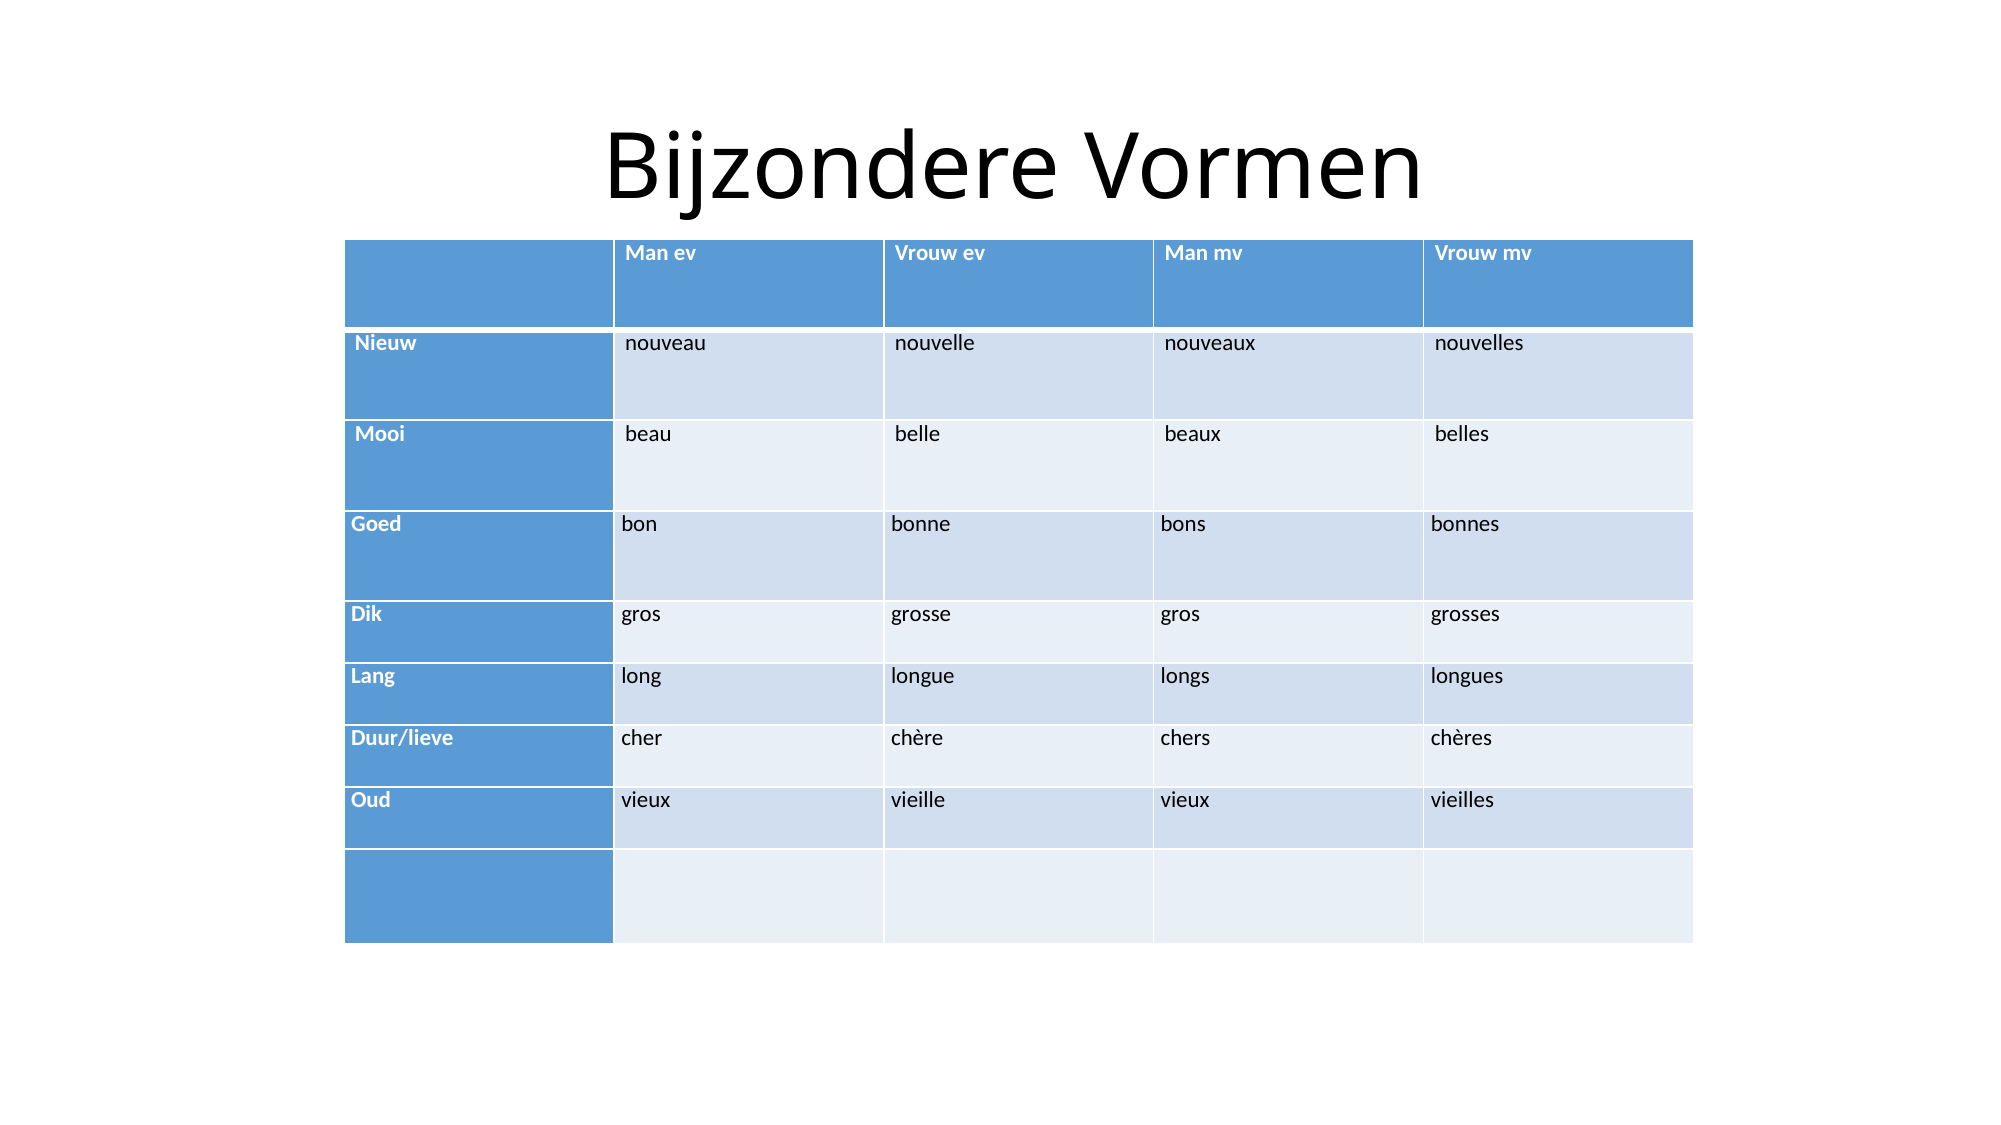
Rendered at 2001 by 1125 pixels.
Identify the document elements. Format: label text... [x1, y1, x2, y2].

table_cell bonnes [1424, 512, 1693, 600]
table_cell [345, 850, 613, 943]
table_header Vrouw ev [885, 240, 1153, 327]
table_cell nouveaux [1154, 333, 1423, 419]
table_cell Duur/lieve [345, 726, 613, 786]
table_cell belles [1424, 421, 1693, 510]
table_cell bons [1154, 512, 1423, 600]
table_cell beau [615, 421, 883, 510]
table_cell nouvelles [1424, 333, 1693, 419]
table_cell vieux [1154, 788, 1423, 848]
table_cell longue [885, 664, 1153, 724]
table_cell cher [615, 726, 883, 786]
table_cell bonne [885, 512, 1153, 600]
table_cell Dik [345, 602, 613, 662]
table_cell [615, 850, 883, 943]
table_cell nouveau [615, 333, 883, 419]
table_cell grosses [1424, 602, 1693, 662]
table_header [345, 240, 613, 327]
table_cell Lang [345, 664, 613, 724]
table_cell Goed [345, 512, 613, 600]
table_cell Mooi [345, 421, 613, 510]
table_cell vieilles [1424, 788, 1693, 848]
table_cell longs [1154, 664, 1423, 724]
table_header Vrouw mv [1424, 240, 1693, 327]
table_cell gros [1154, 602, 1423, 662]
table_cell Nieuw [345, 333, 613, 419]
table_cell Oud [345, 788, 613, 848]
table_cell belle [885, 421, 1153, 510]
table_cell long [615, 664, 883, 724]
table_cell chères [1424, 726, 1693, 786]
table_cell bon [615, 512, 883, 600]
table_cell [885, 850, 1153, 943]
table_cell [1424, 850, 1693, 943]
table_cell chers [1154, 726, 1423, 786]
table_cell vieille [885, 788, 1153, 848]
table_cell [1154, 850, 1423, 943]
table_cell chère [885, 726, 1153, 786]
table_cell beaux [1154, 421, 1423, 510]
table_cell vieux [615, 788, 883, 848]
table_cell longues [1424, 664, 1693, 724]
table_cell grosse [885, 602, 1153, 662]
table_header Man mv [1154, 240, 1423, 327]
title Bijzondere Vormen [137, 59, 1863, 278]
table_cell gros [615, 602, 883, 662]
table_header Man ev [615, 240, 883, 327]
table_cell nouvelle [885, 333, 1153, 419]
